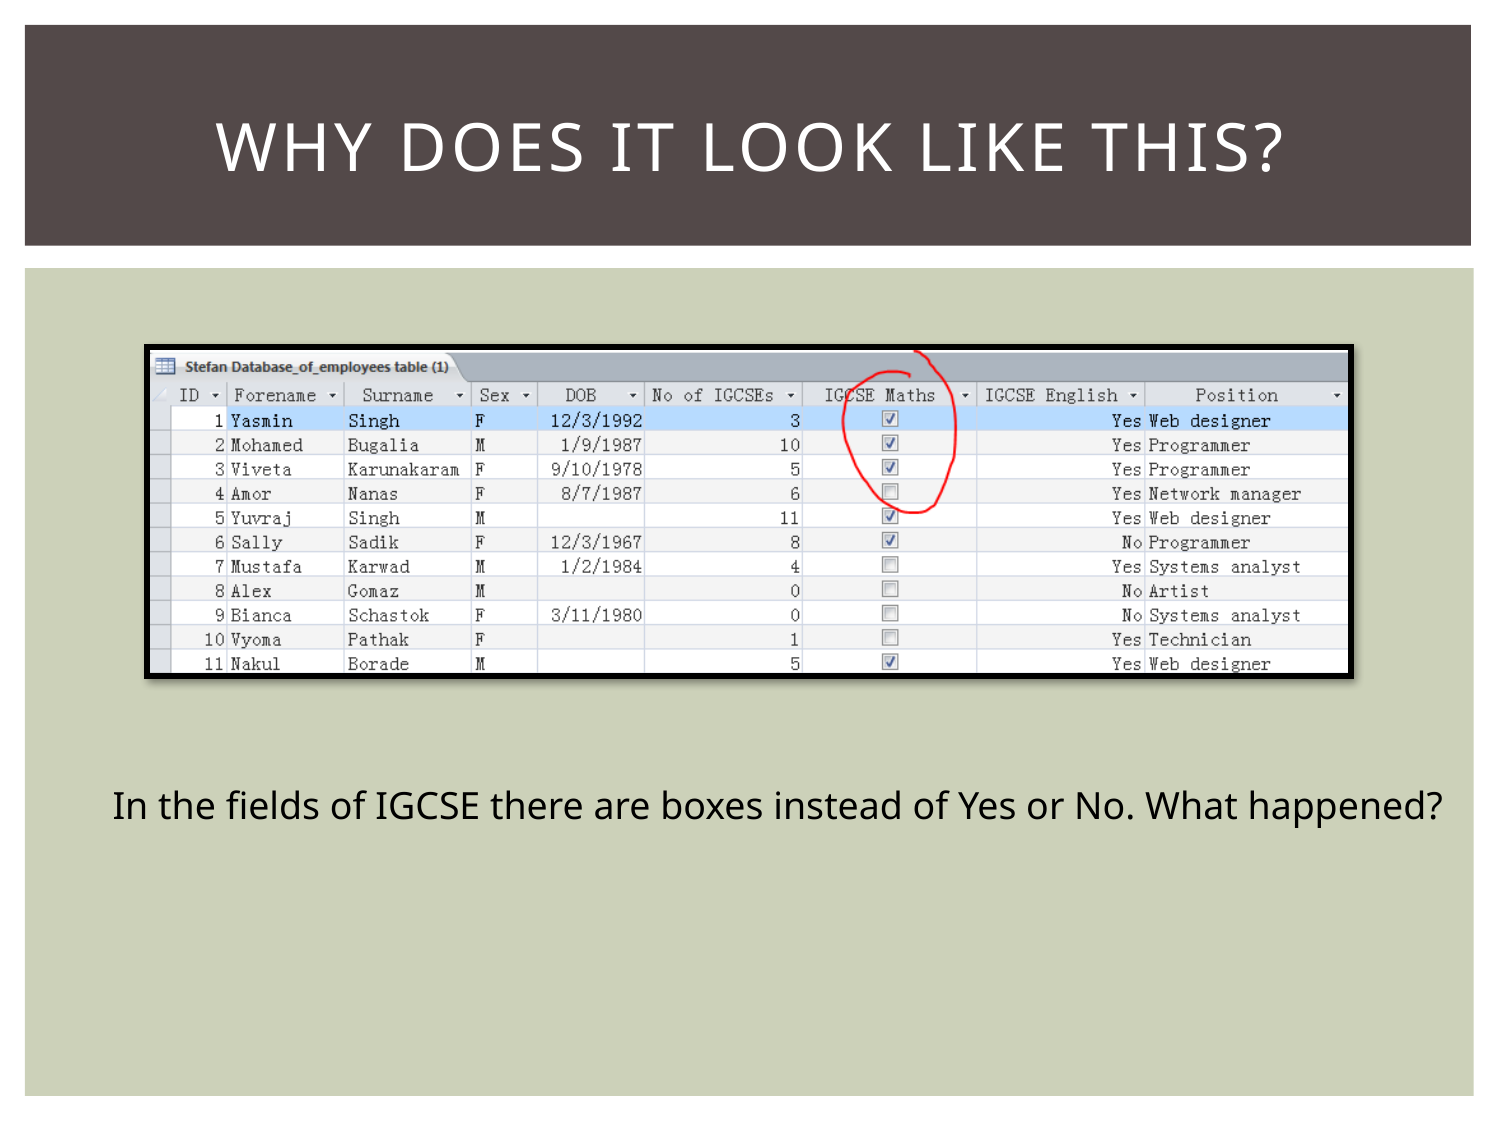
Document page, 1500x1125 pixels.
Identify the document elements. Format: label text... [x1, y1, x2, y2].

title WHY does it look like this? [62, 58, 1438, 232]
text_box In the fields of IGCSE there are boxes instead of Yes or No. What happened? [97, 774, 1459, 835]
picture [149, 349, 1348, 674]
